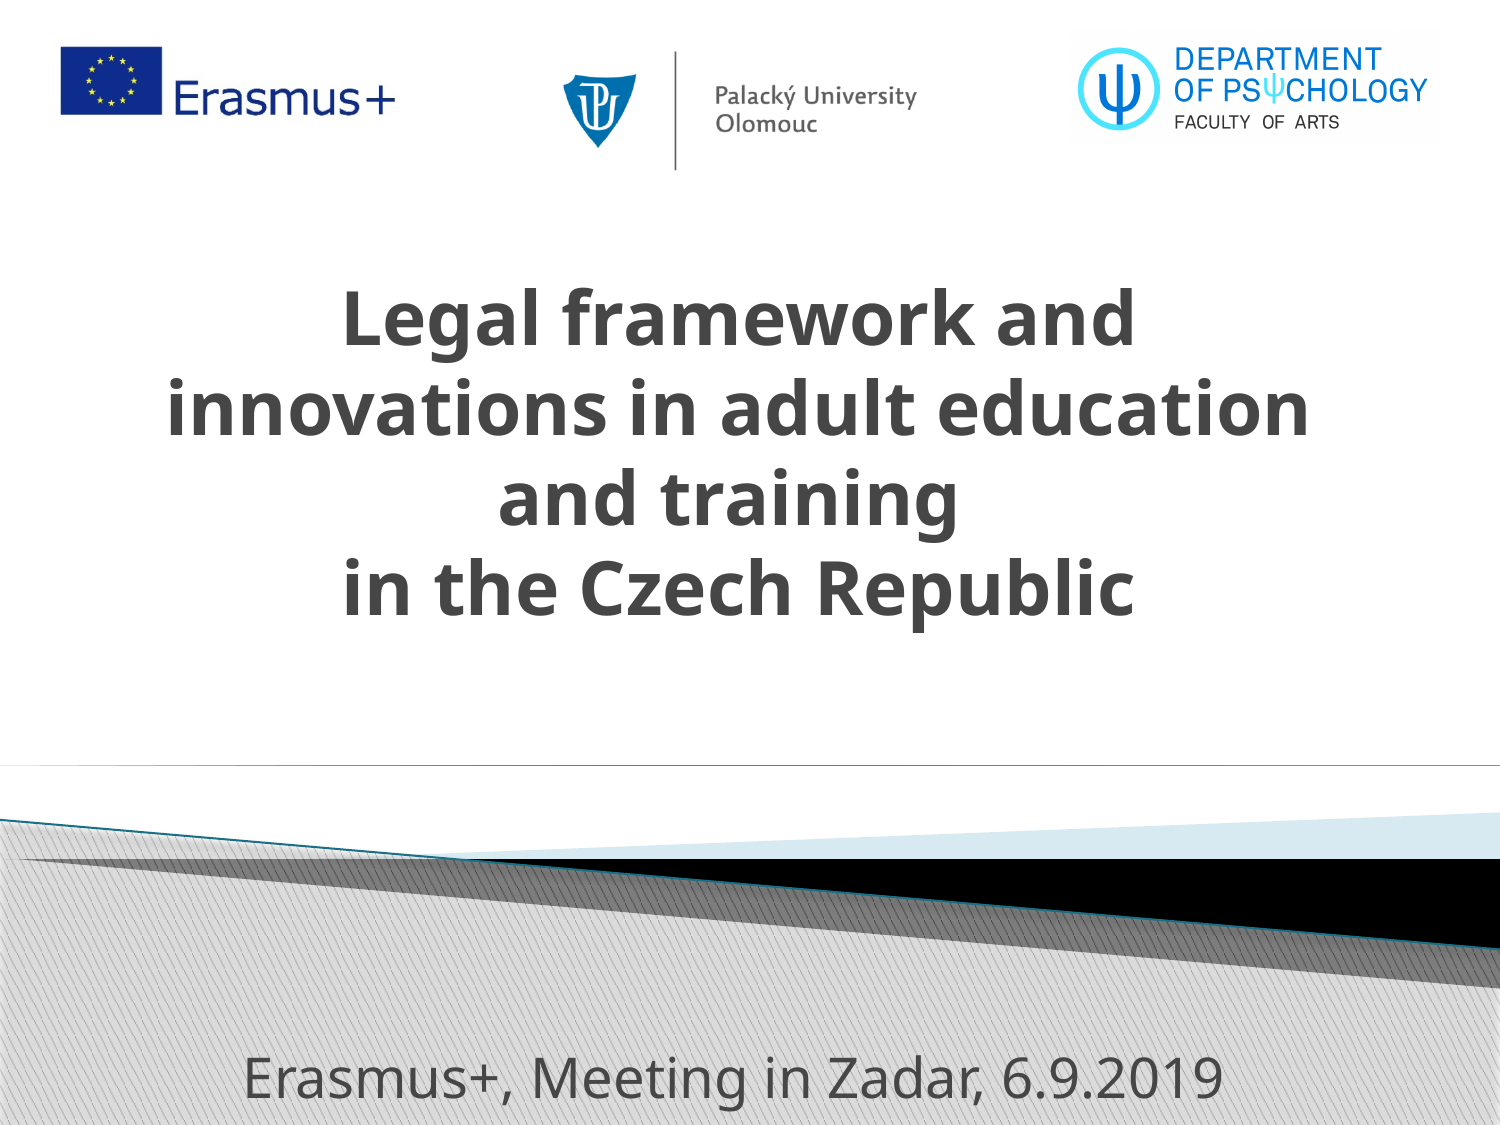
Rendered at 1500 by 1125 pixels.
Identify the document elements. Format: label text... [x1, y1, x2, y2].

picture [5, 859, 1500, 989]
subtitle Erasmus+, Meeting in Zadar, 6.9.2019 [101, 1035, 1377, 1125]
title Legal framework and innovations in adult education and training in the Czech Republic [101, 338, 1377, 639]
picture [41, 27, 414, 135]
picture [1068, 27, 1441, 149]
picture [525, 12, 954, 208]
